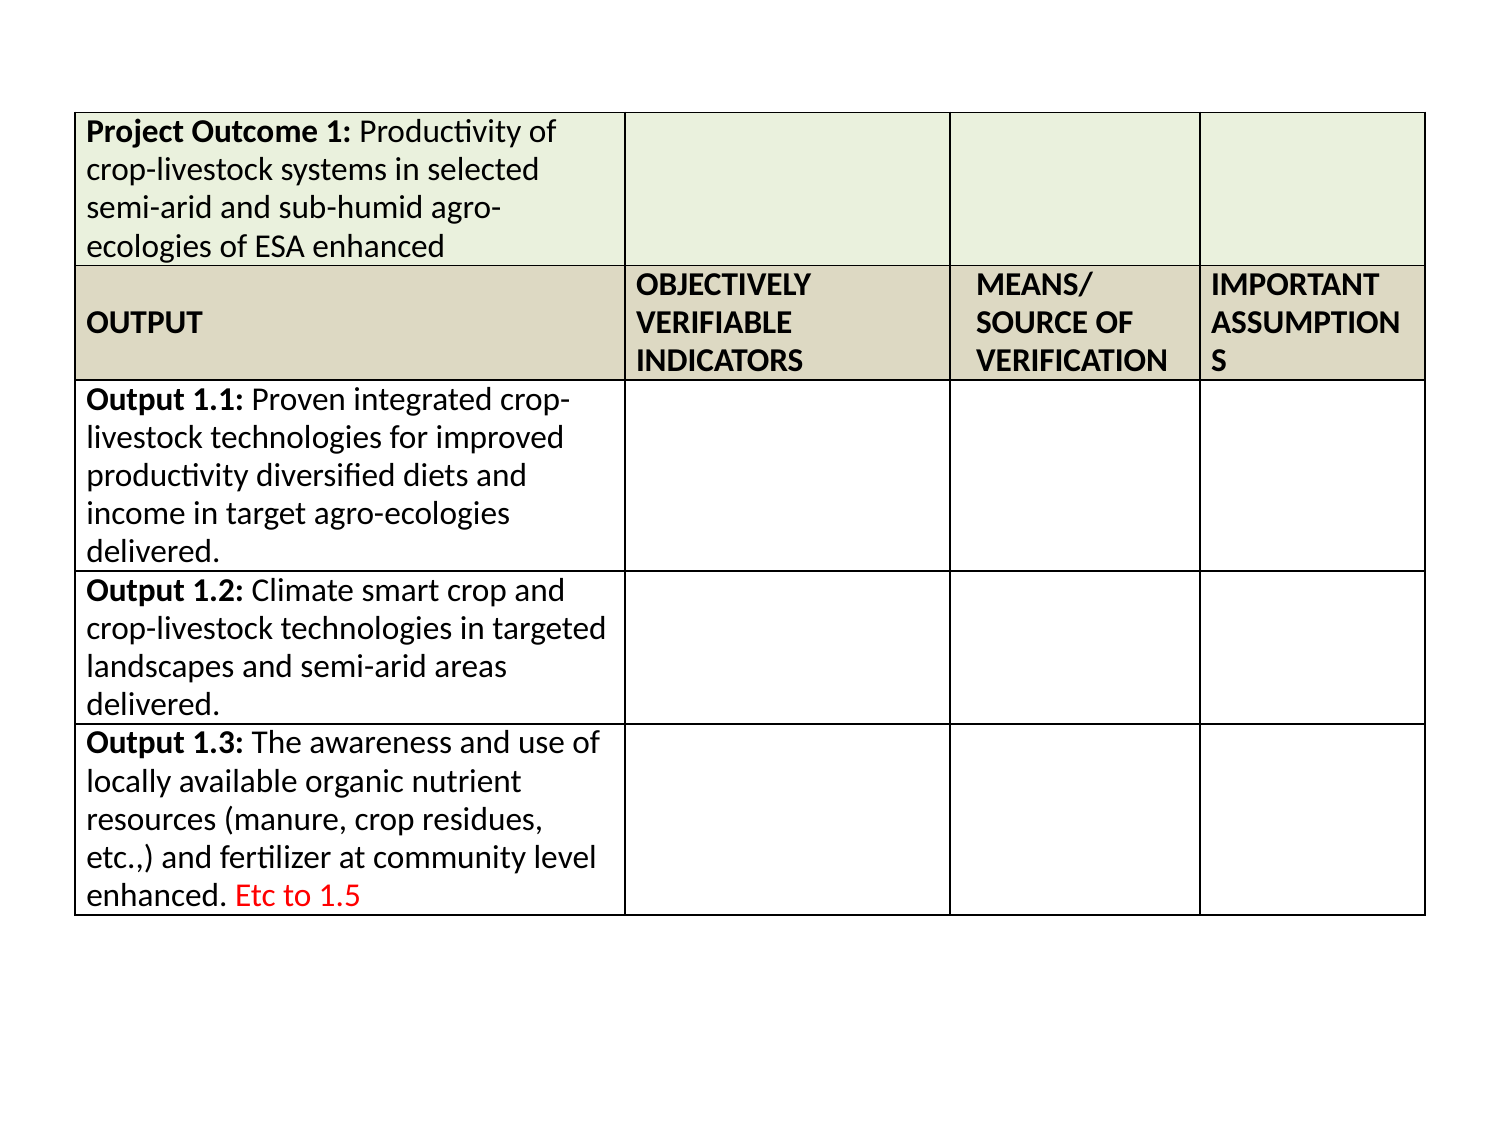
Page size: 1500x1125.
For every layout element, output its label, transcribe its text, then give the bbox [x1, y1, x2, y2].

table_header [626, 113, 949, 265]
table_cell [1201, 725, 1424, 914]
table_cell [1201, 381, 1424, 570]
table_header [1201, 113, 1424, 265]
table_cell [626, 725, 949, 914]
table_cell OUTPUT [76, 266, 624, 379]
table_cell [951, 572, 1199, 723]
table_cell Output 1.2: Climate smart crop and crop-livestock technologies in targeted landscapes and semi-arid areas delivered. [76, 572, 624, 723]
table_cell [951, 725, 1199, 914]
table_cell [626, 572, 949, 723]
table_cell OBJECTIVELY VERIFIABLE INDICATORS [626, 266, 949, 379]
table_cell [1201, 572, 1424, 723]
table_header Project Outcome 1: Productivity of crop-livestock systems in selected semi-arid and sub-humid agro-ecologies of ESA enhanced [76, 113, 624, 265]
table_cell Output 1.3: The awareness and use of locally available organic nutrient resources (manure, crop residues, etc.,) and fertilizer at community level enhanced. Etc to 1.5 [76, 725, 624, 914]
table_cell [626, 381, 949, 570]
table_header [951, 113, 1199, 265]
table_cell Output 1.1: Proven integrated crop-livestock technologies for improved productivity diversified diets and income in target agro-ecologies delivered. [76, 381, 624, 570]
table_cell [951, 381, 1199, 570]
table_cell MEANS/SOURCE OF VERIFICATION [951, 266, 1199, 379]
table_cell IMPORTANT ASSUMPTIONS [1201, 266, 1424, 379]
